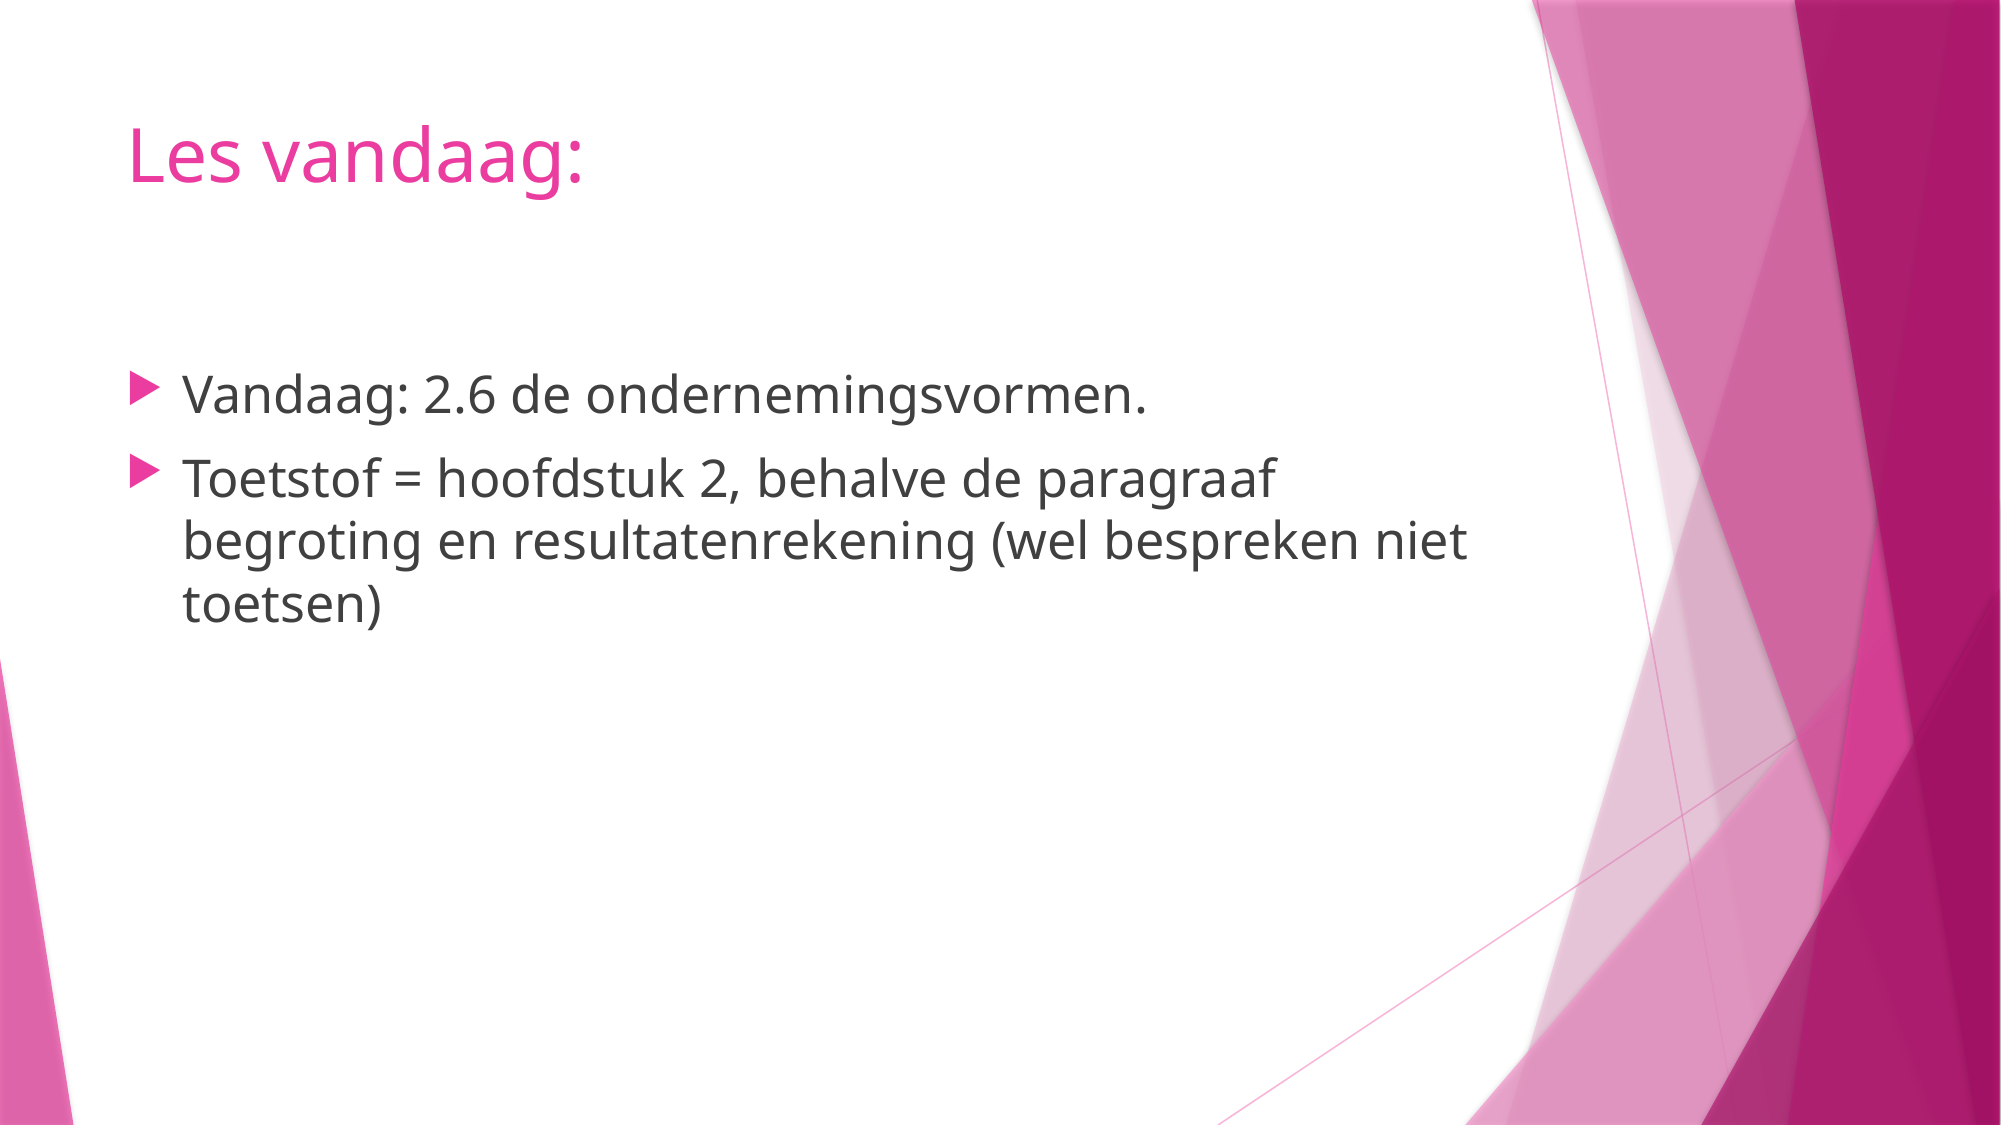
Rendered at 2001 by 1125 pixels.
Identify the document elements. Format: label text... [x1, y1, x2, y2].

title Les vandaag: [111, 99, 1522, 317]
list Vandaag: 2.6 de ondernemingsvormen. Toetstof = hoofdstuk 2, behalve de paragraaf begroting en resultatenrekening (wel bespreken niet toetsen) [111, 354, 1522, 992]
